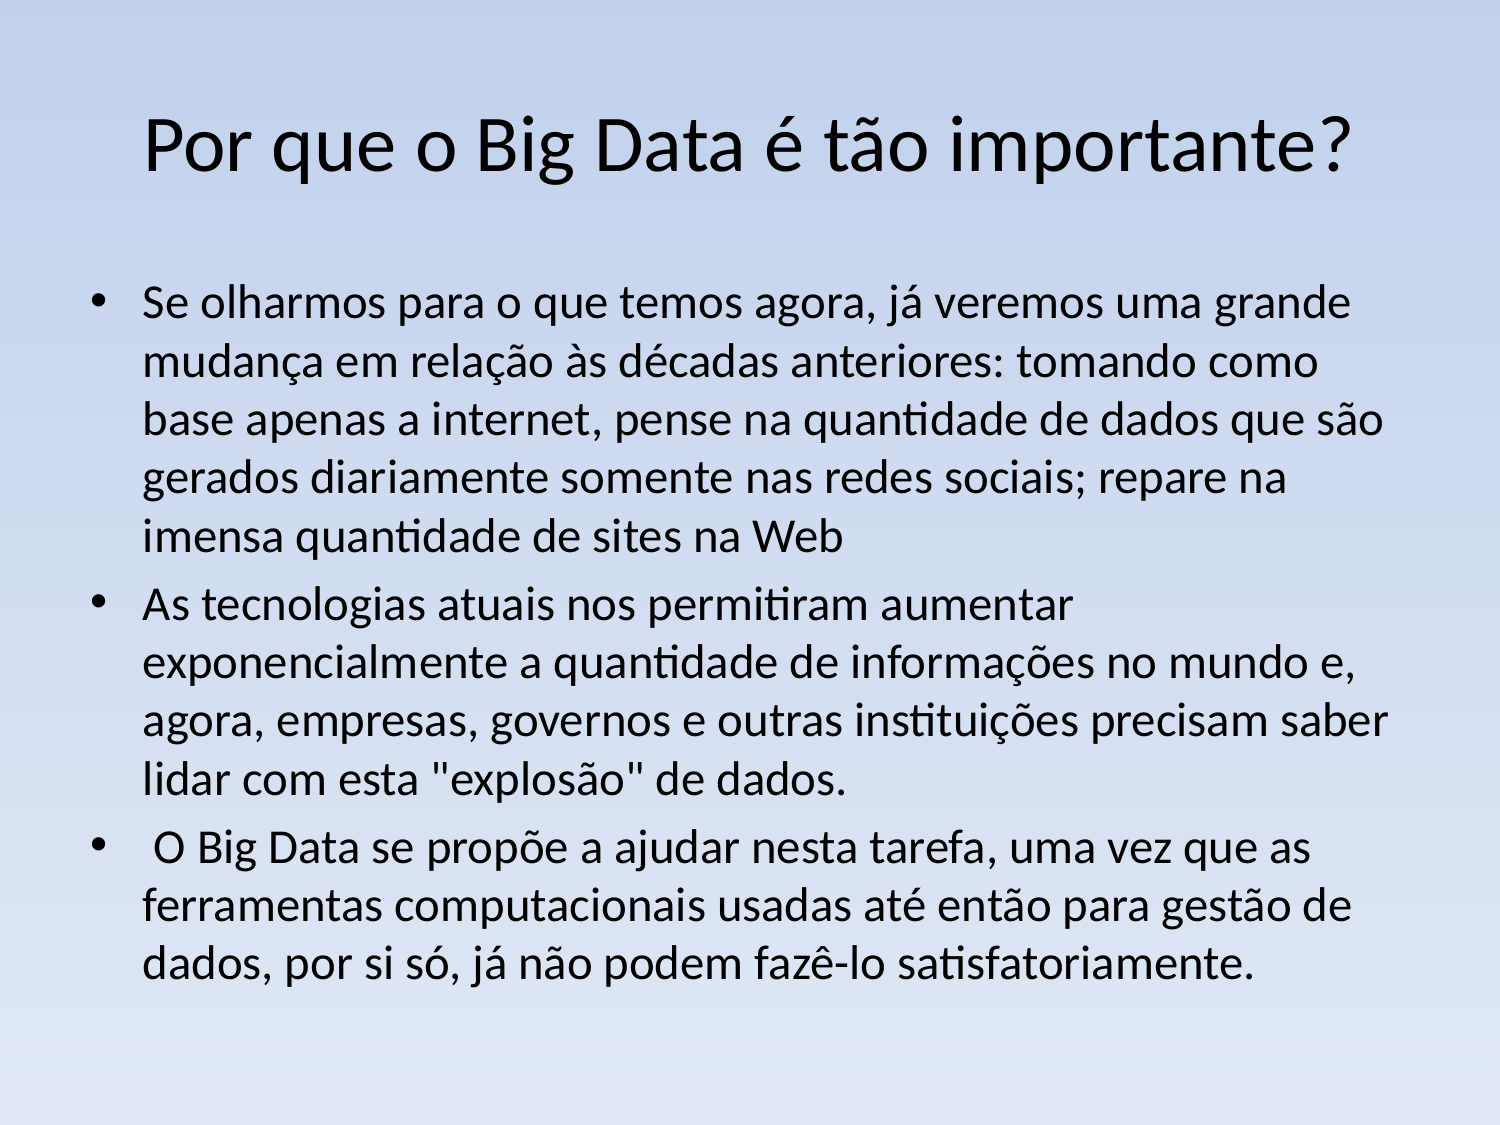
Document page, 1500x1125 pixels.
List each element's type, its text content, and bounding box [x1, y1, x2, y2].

title Por que o Big Data é tão importante? [75, 45, 1425, 233]
list Se olharmos para o que temos agora, já veremos uma grande mudança em relação às décadas anteriores: tomando como base apenas a internet, pense na quantidade de dados que são gerados diariamente somente nas redes sociais; repare na imensa quantidade de sites na Web As tecnologias atuais nos permitiram aumentar exponencialmente a quantidade de informações no mundo e, agora, empresas, governos e outras instituições precisam saber lidar com esta "explosão" de dados. O Big Data se propõe a ajudar nesta tarefa, uma vez que as ferramentas computacionais usadas até então para gestão de dados, por si só, já não podem fazê-lo satisfatoriamente. [75, 262, 1425, 1005]
